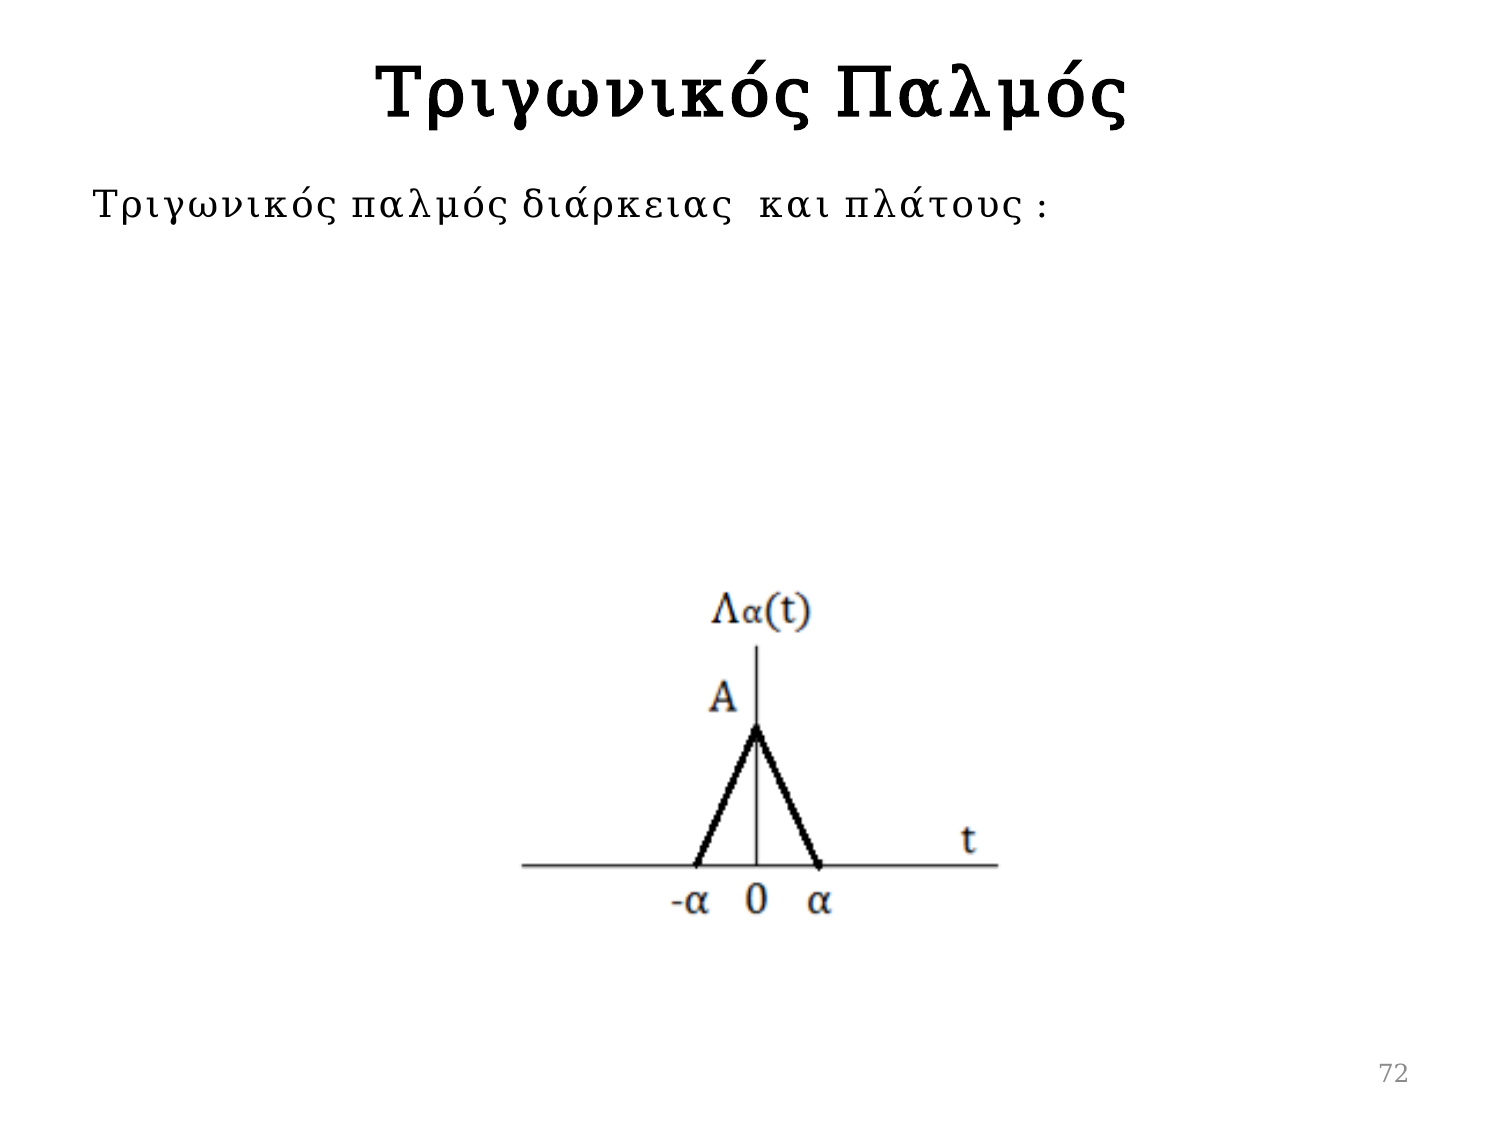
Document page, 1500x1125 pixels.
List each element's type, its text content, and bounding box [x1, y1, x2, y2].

picture [489, 585, 1022, 928]
title Τριγωνικός Παλμός [75, 19, 1425, 159]
slide_number 72 [1222, 1042, 1425, 1103]
